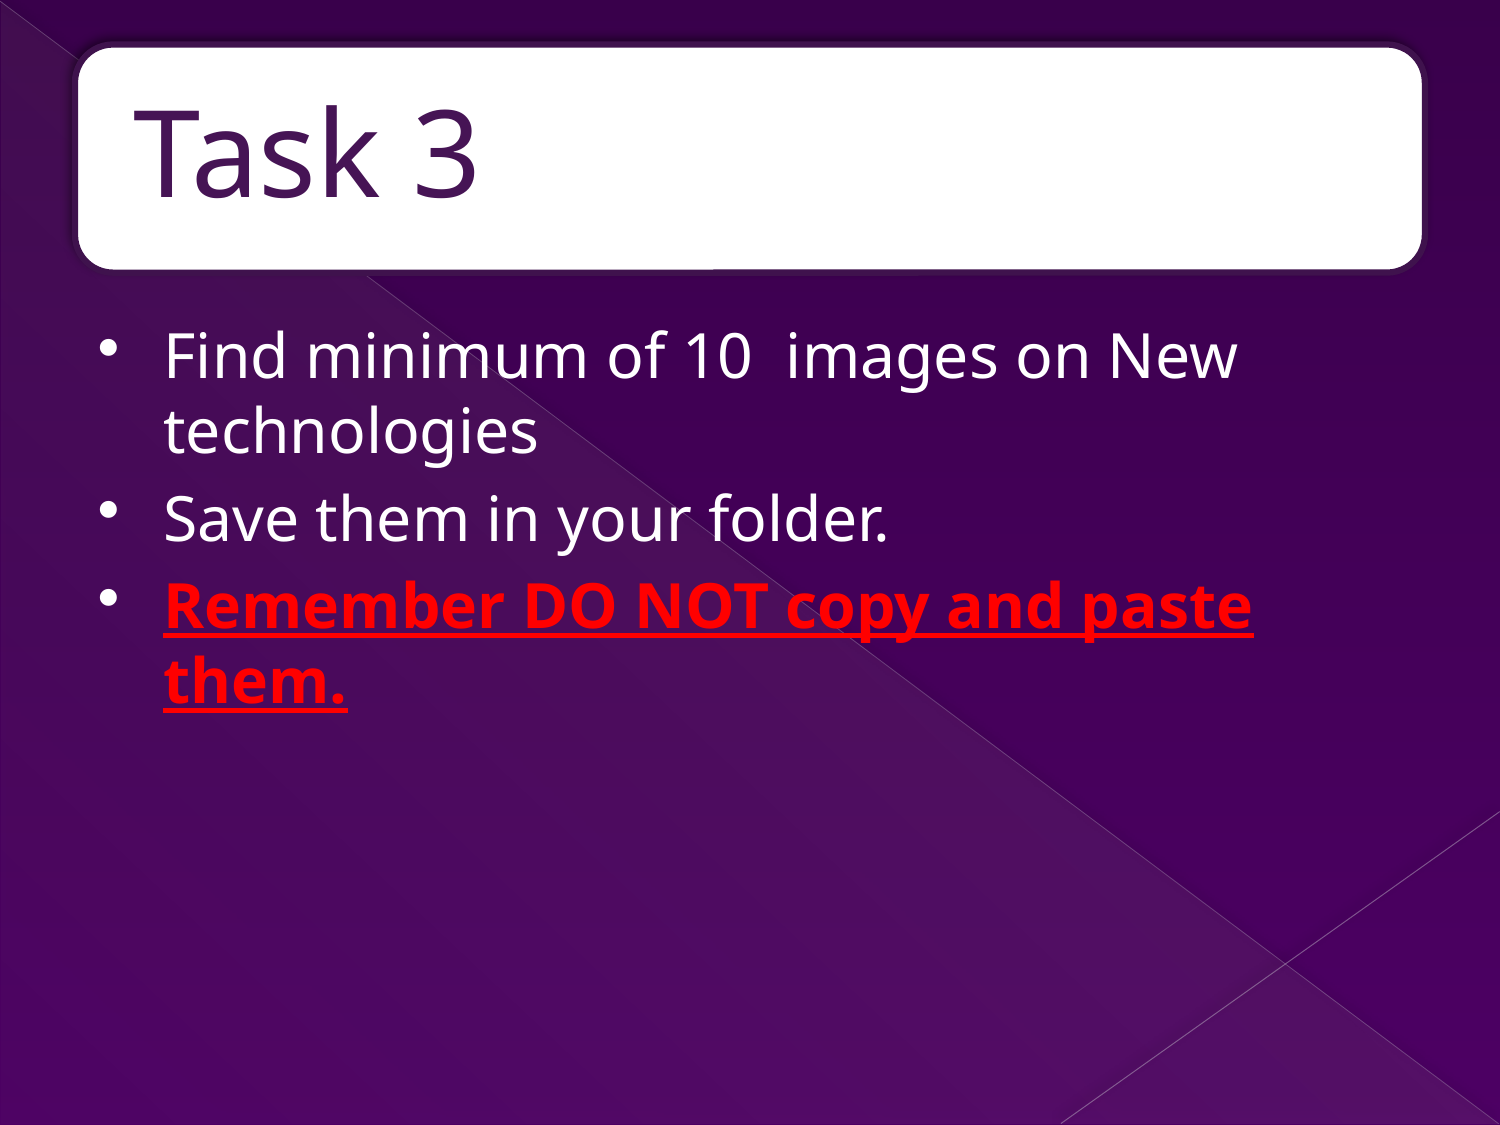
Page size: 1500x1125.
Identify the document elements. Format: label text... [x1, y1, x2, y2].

list Find minimum of 10 images on New technologies Save them in your folder. Remember DO NOT copy and paste them. [75, 308, 1425, 1059]
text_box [74, 43, 1426, 274]
